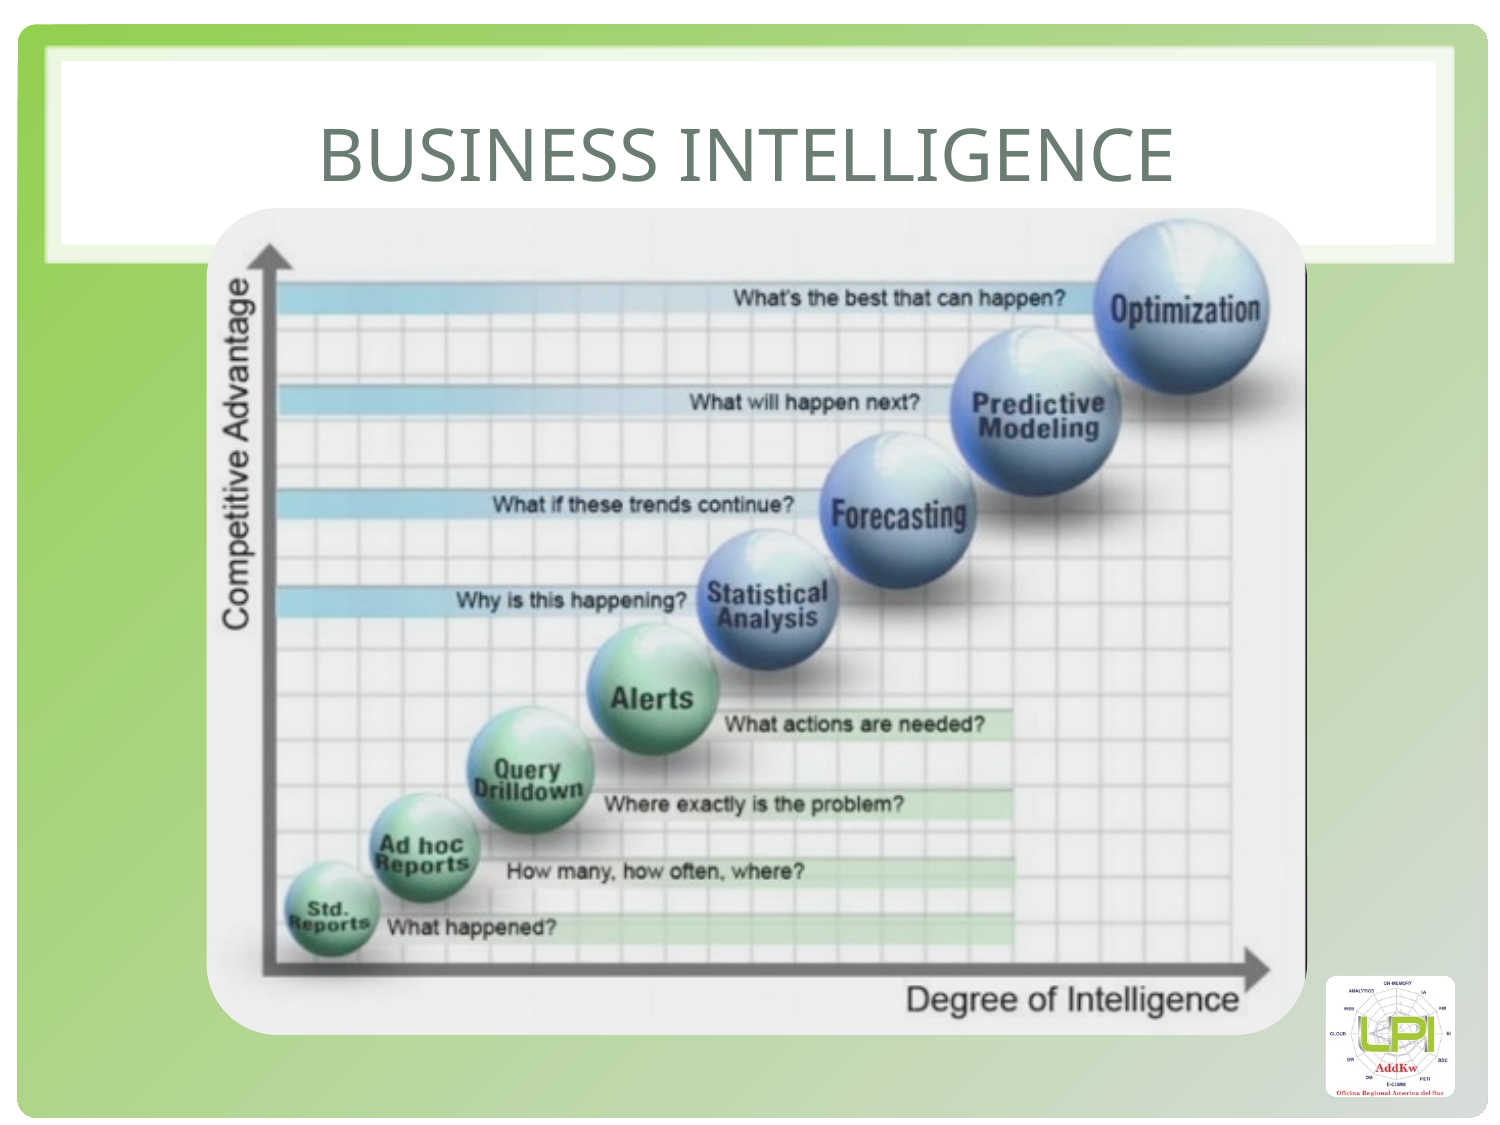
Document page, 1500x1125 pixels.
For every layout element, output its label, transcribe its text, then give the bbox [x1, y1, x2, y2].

picture [1325, 975, 1455, 1097]
title Business Intelligence [69, 66, 1425, 238]
picture [206, 207, 1308, 1036]
